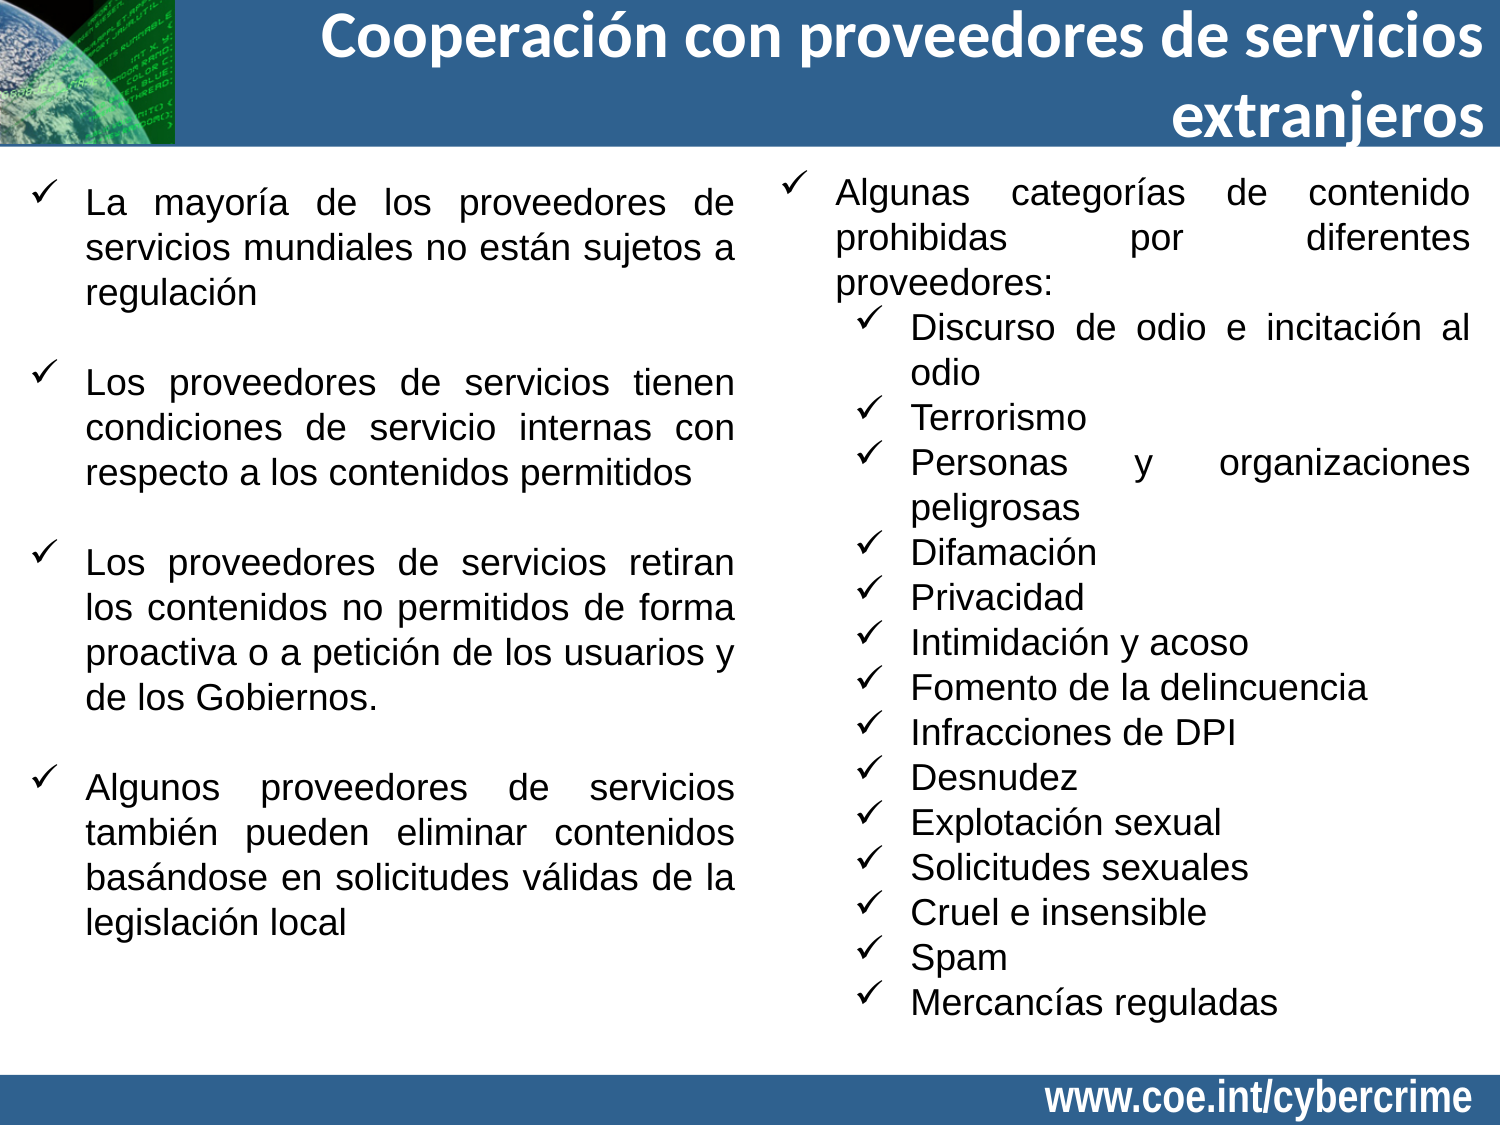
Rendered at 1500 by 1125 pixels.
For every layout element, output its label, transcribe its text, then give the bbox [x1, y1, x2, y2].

text_box Algunas categorías de contenido prohibidas por diferentes proveedores: Discurso de odio e incitación al odio Terrorismo Personas y organizaciones peligrosas Difamación Privacidad Intimidación y acoso Fomento de la delincuencia Infracciones de DPI Desnudez Explotación sexual Solicitudes sexuales Cruel e insensible Spam Mercancías reguladas [764, 160, 1486, 1031]
text_box [0, 1073, 1030, 1125]
picture [0, 0, 175, 144]
text_box www.coe.int/cybercrime [1030, 1059, 1500, 1125]
text_box Cooperación con proveedores de servicios extranjeros [177, 0, 1500, 149]
text_box La mayoría de los proveedores de servicios mundiales no están sujetos a regulación Los proveedores de servicios tienen condiciones de servicio internas con respecto a los contenidos permitidos Los proveedores de servicios retiran los contenidos no permitidos de forma proactiva o a petición de los usuarios y de los Gobiernos. Algunos proveedores de servicios también pueden eliminar contenidos basándose en solicitudes válidas de la legislación local [14, 170, 750, 950]
